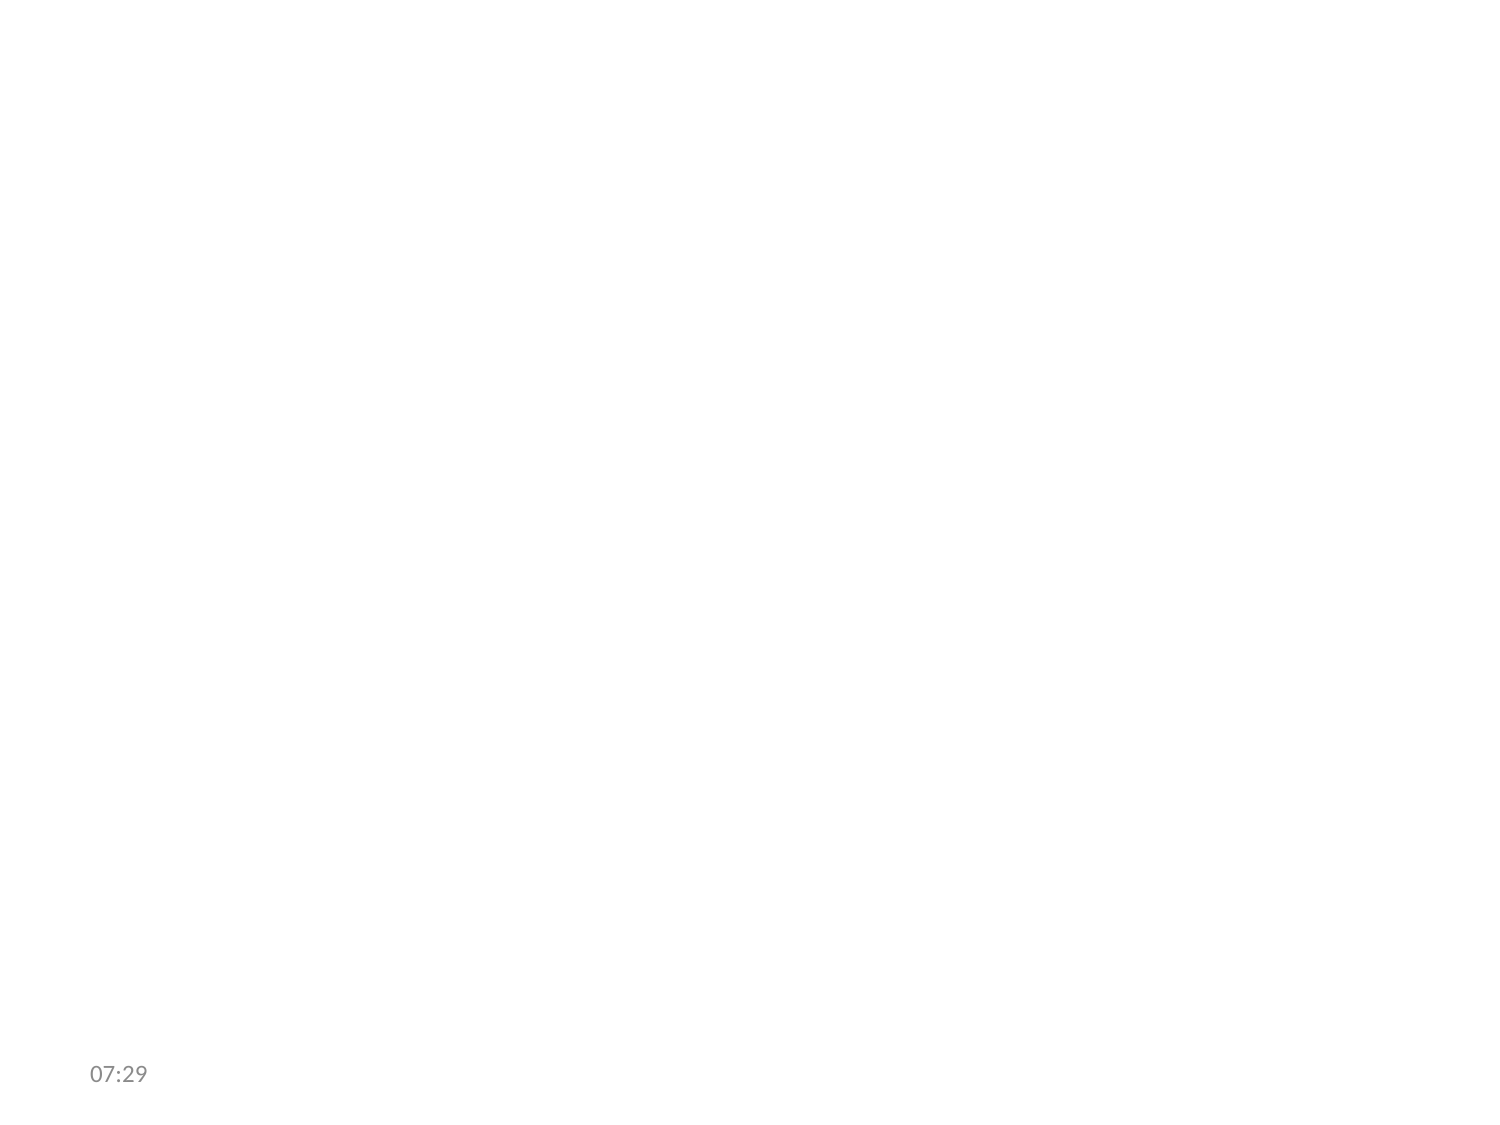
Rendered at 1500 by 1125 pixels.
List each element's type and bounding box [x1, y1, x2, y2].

slide_number [75, 1042, 425, 1103]
